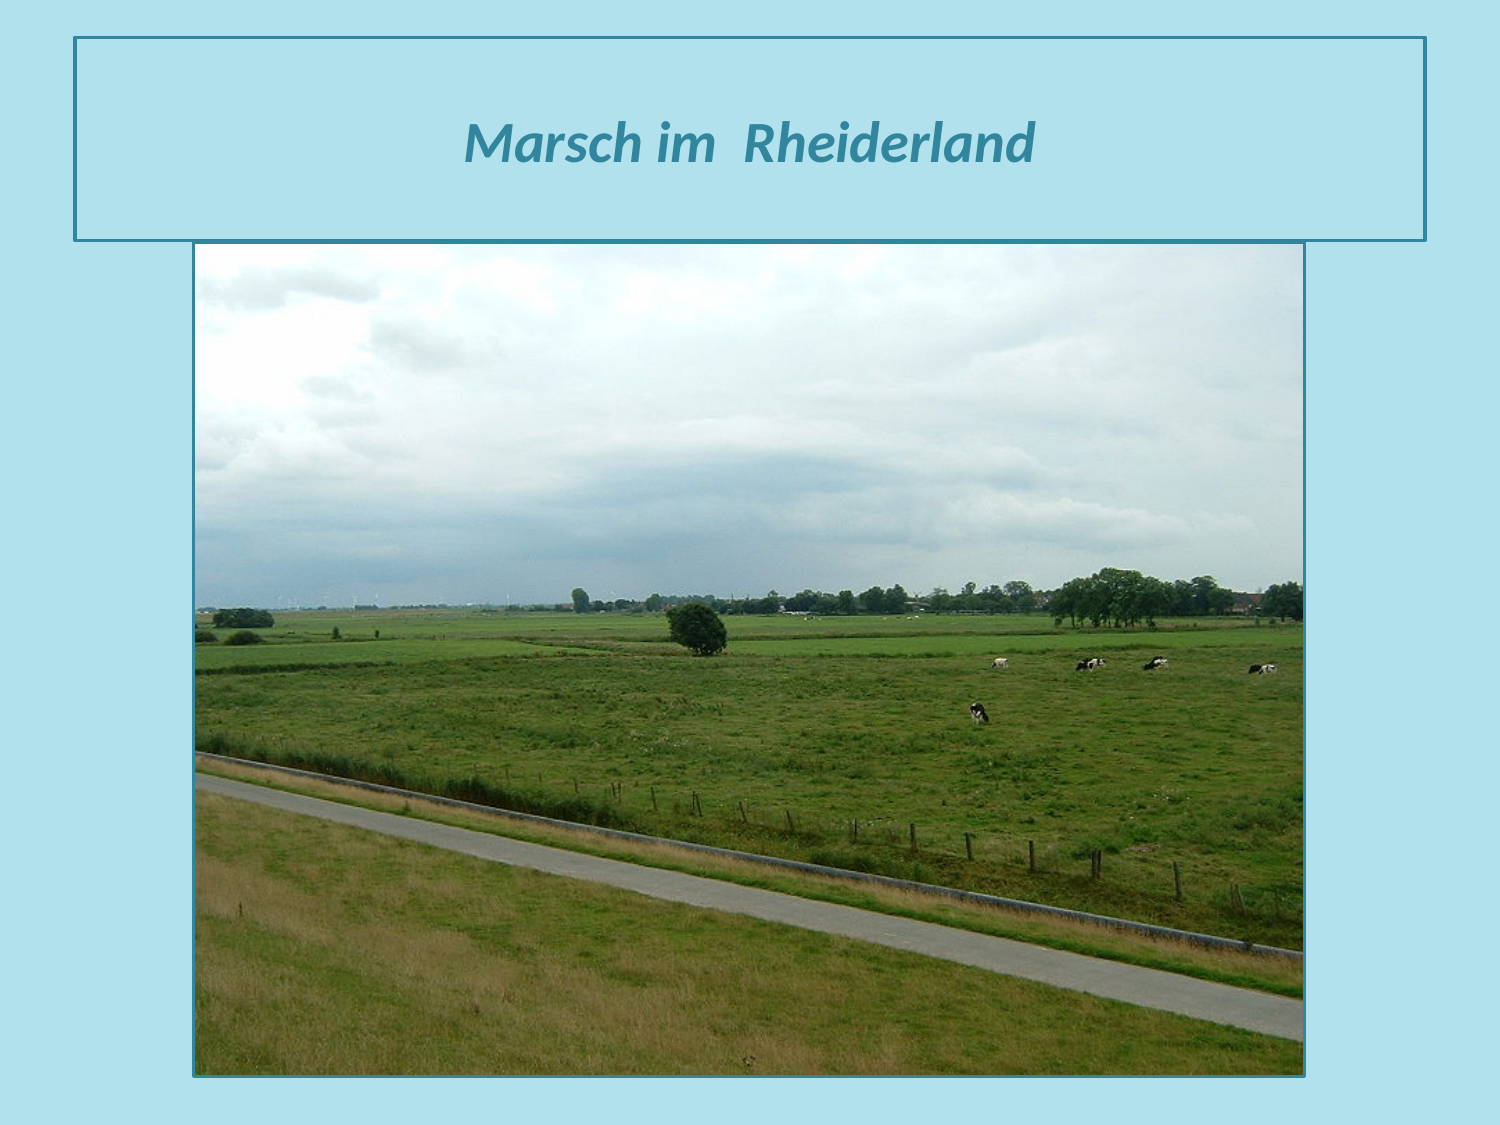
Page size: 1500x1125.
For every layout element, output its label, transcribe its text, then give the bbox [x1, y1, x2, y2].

picture [194, 243, 1304, 1075]
title Marsch im Rheiderland [75, 37, 1425, 241]
